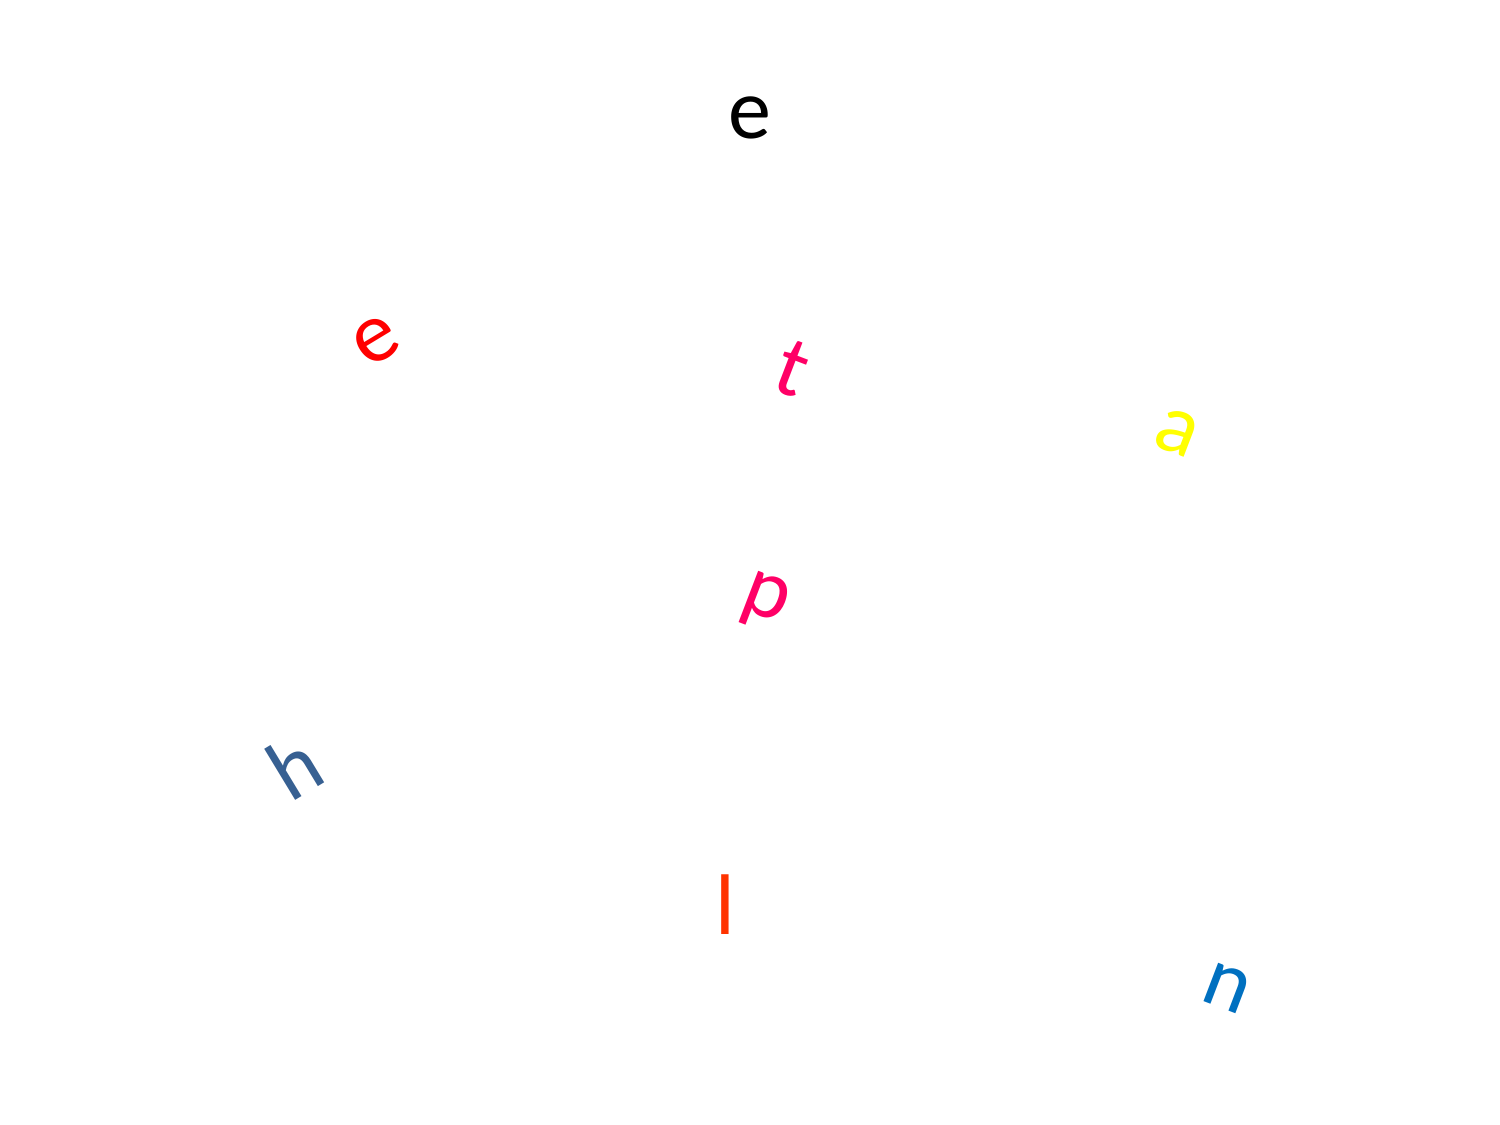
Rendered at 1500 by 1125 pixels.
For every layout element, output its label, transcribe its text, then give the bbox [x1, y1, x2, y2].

text_box n [990, 824, 1500, 1125]
text_box l [460, 840, 990, 960]
title e [75, 45, 1425, 164]
text_box h [35, 574, 549, 950]
text_box p [503, 433, 1041, 734]
text_box t [527, 210, 1064, 511]
text_box e [112, 140, 619, 517]
text_box a [926, 269, 1451, 570]
